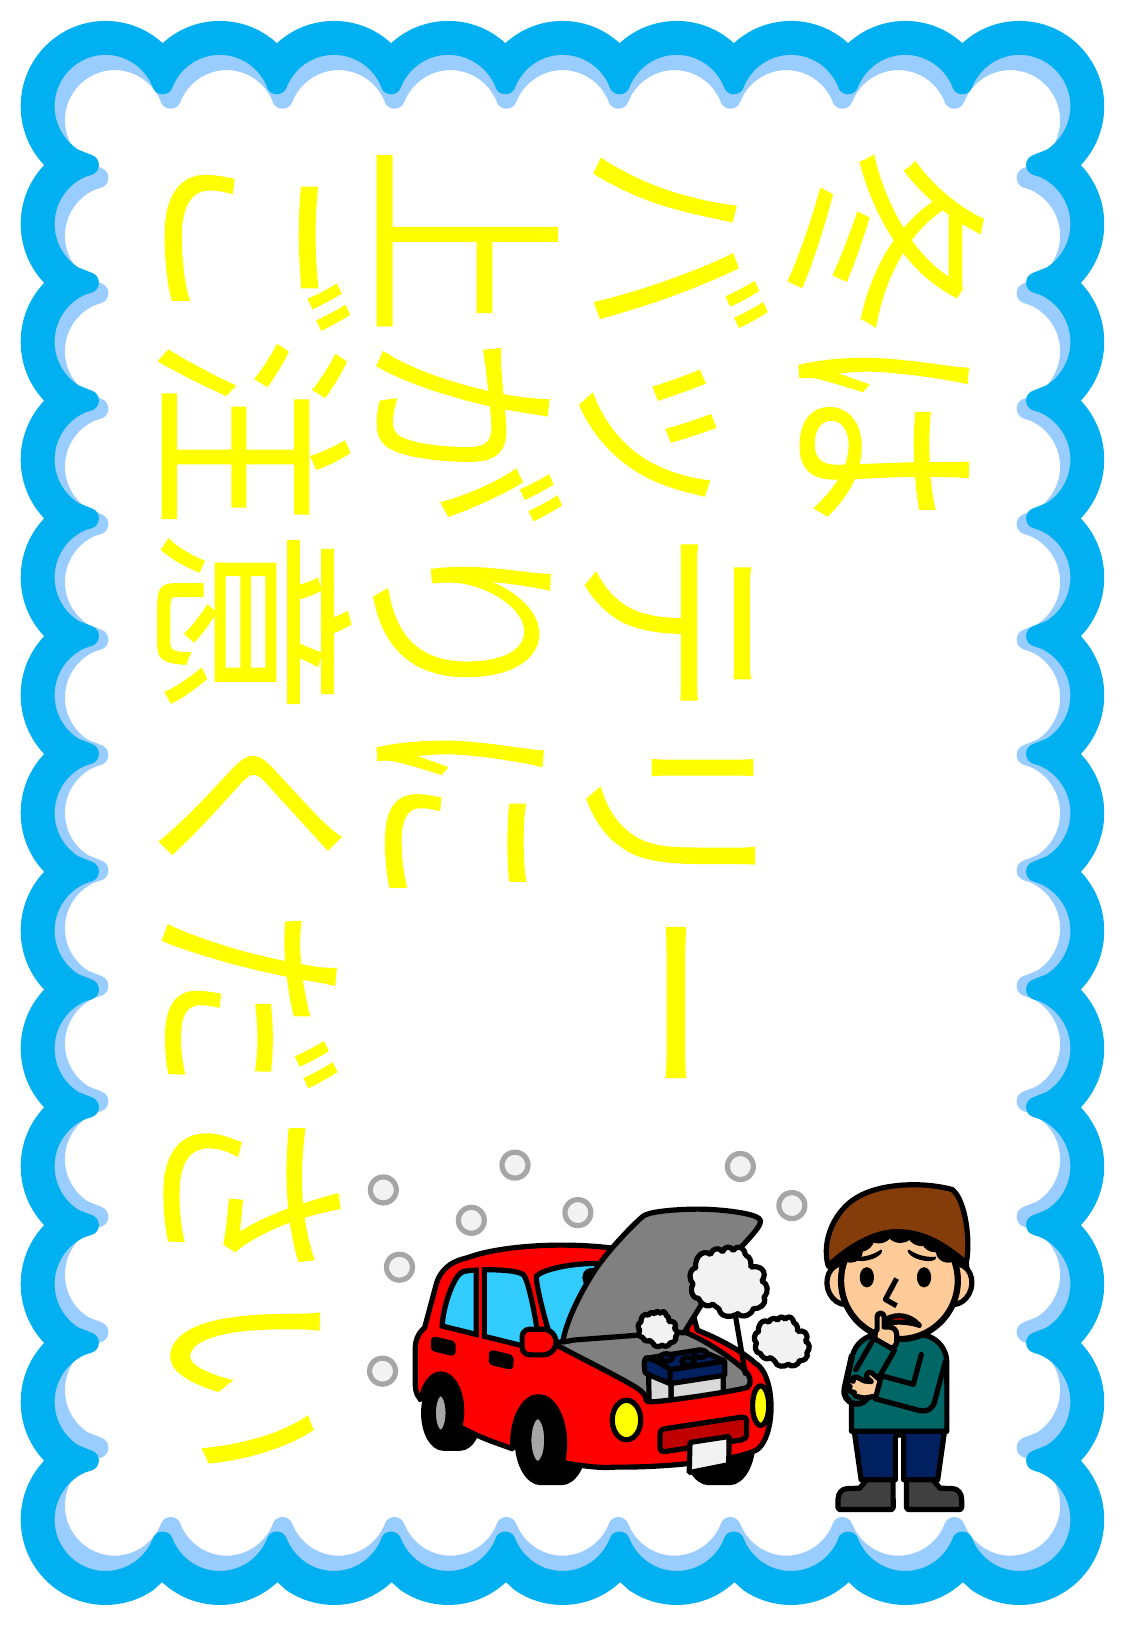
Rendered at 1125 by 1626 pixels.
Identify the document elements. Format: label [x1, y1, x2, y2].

text_box [47, 519, 101, 631]
text_box [1024, 1236, 1078, 1339]
text_box [47, 1235, 101, 1339]
text_box [369, 1151, 972, 1510]
text_box [47, 169, 101, 268]
text_box [965, 47, 1078, 146]
text_box [1024, 169, 1078, 268]
text_box [1024, 993, 1078, 1106]
text_box [47, 47, 160, 147]
text_box [160, 47, 965, 101]
text_box [47, 1480, 160, 1579]
text_box [47, 1114, 101, 1222]
text_box [47, 633, 101, 991]
text_box [1024, 1358, 1078, 1456]
text_box [1024, 633, 1078, 991]
text_box [47, 286, 101, 391]
text_box [1024, 403, 1078, 511]
text_box [47, 403, 101, 511]
text_box [1024, 286, 1078, 391]
text_box [1024, 1114, 1078, 1222]
text_box [1024, 519, 1078, 631]
text_box [29, 29, 1096, 1597]
text_box [160, 1480, 1078, 1579]
text_box [47, 1358, 101, 1456]
text_box [47, 993, 101, 1106]
